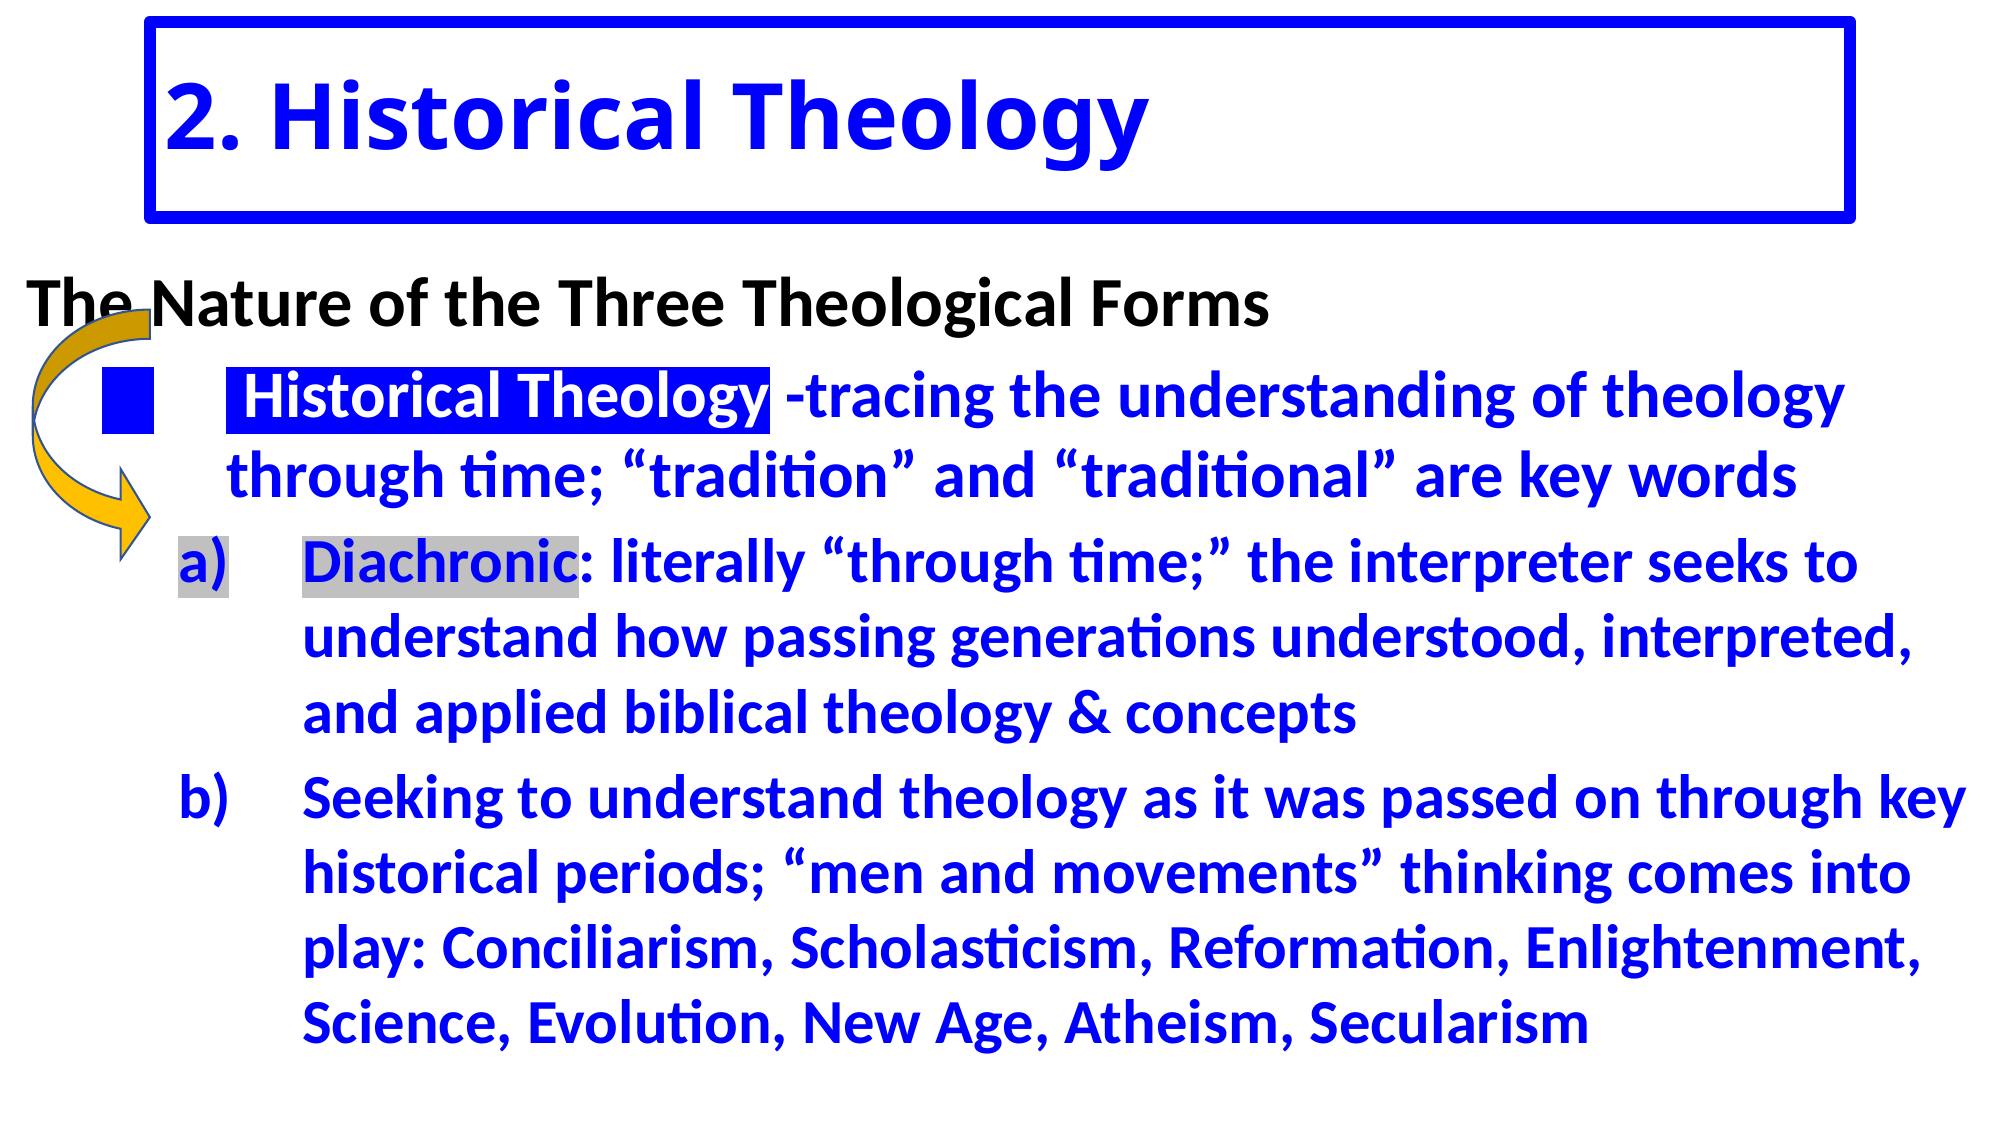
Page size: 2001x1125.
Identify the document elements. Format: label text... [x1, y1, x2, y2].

title 2. Historical Theology [149, 22, 1851, 218]
text_box [31, 308, 152, 563]
list The Nature of the Three Theological Forms .Historical Theology -tracing the understanding of theology through time; “tradition” and “traditional” are key words Diachronic: literally “through time;” the interpreter seeks to understand how passing generations understood, interpreted, and applied biblical theology & concepts Seeking to understand theology as it was passed on through key historical periods; “men and movements” thinking comes into play: Conciliarism, Scholasticism, Reformation, Enlightenment, Science, Evolution, New Age, Atheism, Secularism [10, 248, 1988, 1077]
